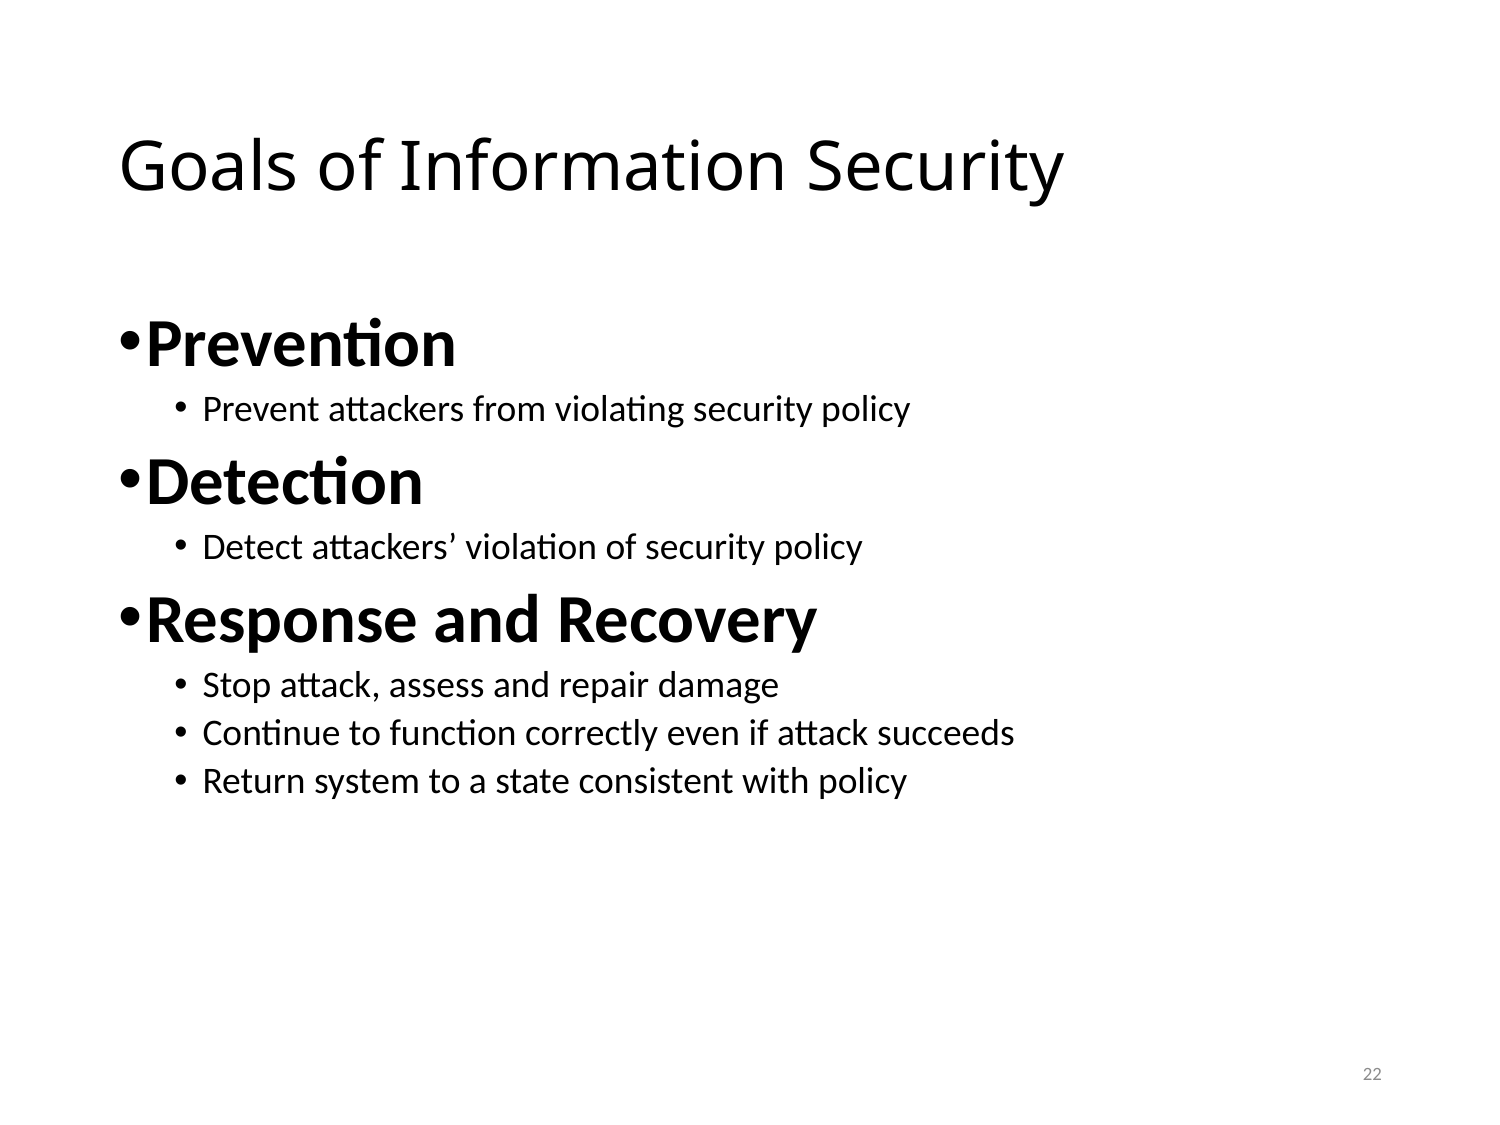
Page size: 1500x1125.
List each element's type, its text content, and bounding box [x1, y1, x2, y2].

title Goals of Information Security [103, 59, 1397, 278]
slide_number 22 [1059, 1042, 1397, 1103]
list Prevention Prevent attackers from violating security policy Detection Detect attackers’ violation of security policy Response and Recovery Stop attack, assess and repair damage Continue to function correctly even if attack succeeds Return system to a state consistent with policy [103, 299, 1397, 1014]
